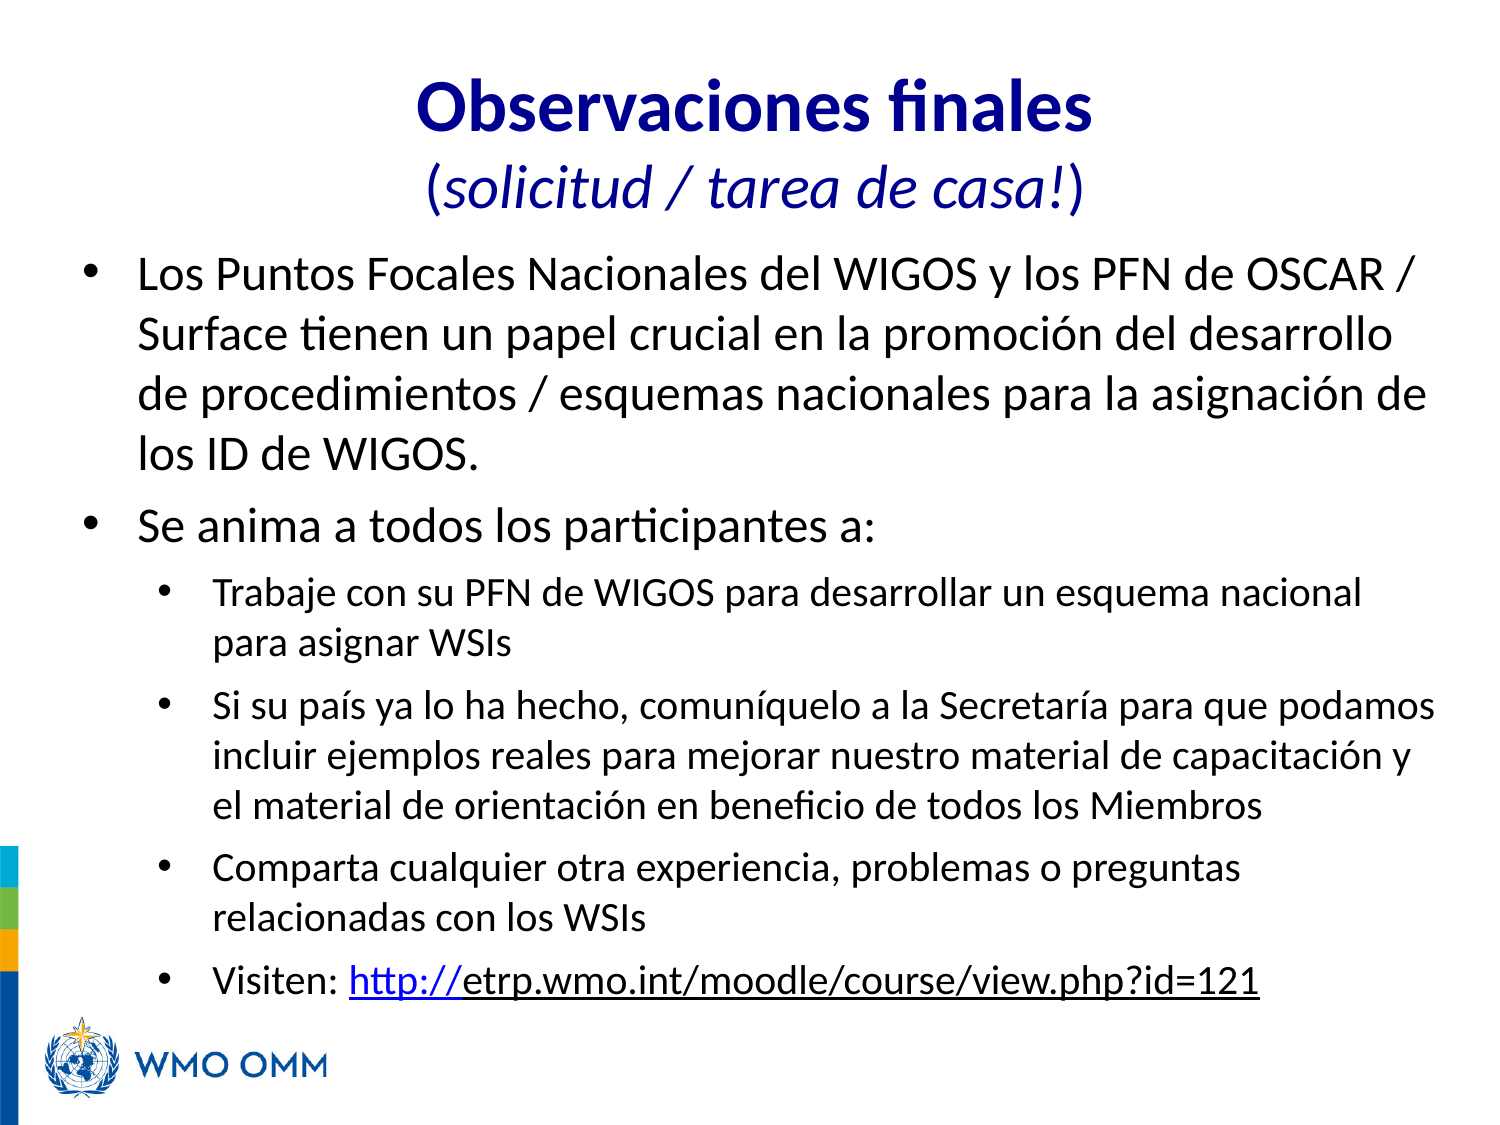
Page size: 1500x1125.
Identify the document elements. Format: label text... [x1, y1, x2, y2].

list Los Puntos Focales Nacionales del WIGOS y los PFN de OSCAR / Surface tienen un papel crucial en la promoción del desarrollo de procedimientos / esquemas nacionales para la asignación de los ID de WIGOS. Se anima a todos los participantes a: Trabaje con su PFN de WIGOS para desarrollar un esquema nacional para asignar WSIs Si su país ya lo ha hecho, comuníquelo a la Secretaría para que podamos incluir ejemplos reales para mejorar nuestro material de capacitación y el material de orientación en beneficio de todos los Miembros Comparta cualquier otra experiencia, problemas o preguntas relacionadas con los WSIs Visiten: http://etrp.wmo.int/moodle/course/view.php?id=121 [66, 232, 1461, 1005]
title Observaciones finales (solicitud / tarea de casa!) [61, 45, 1450, 233]
picture [0, 845, 327, 1125]
